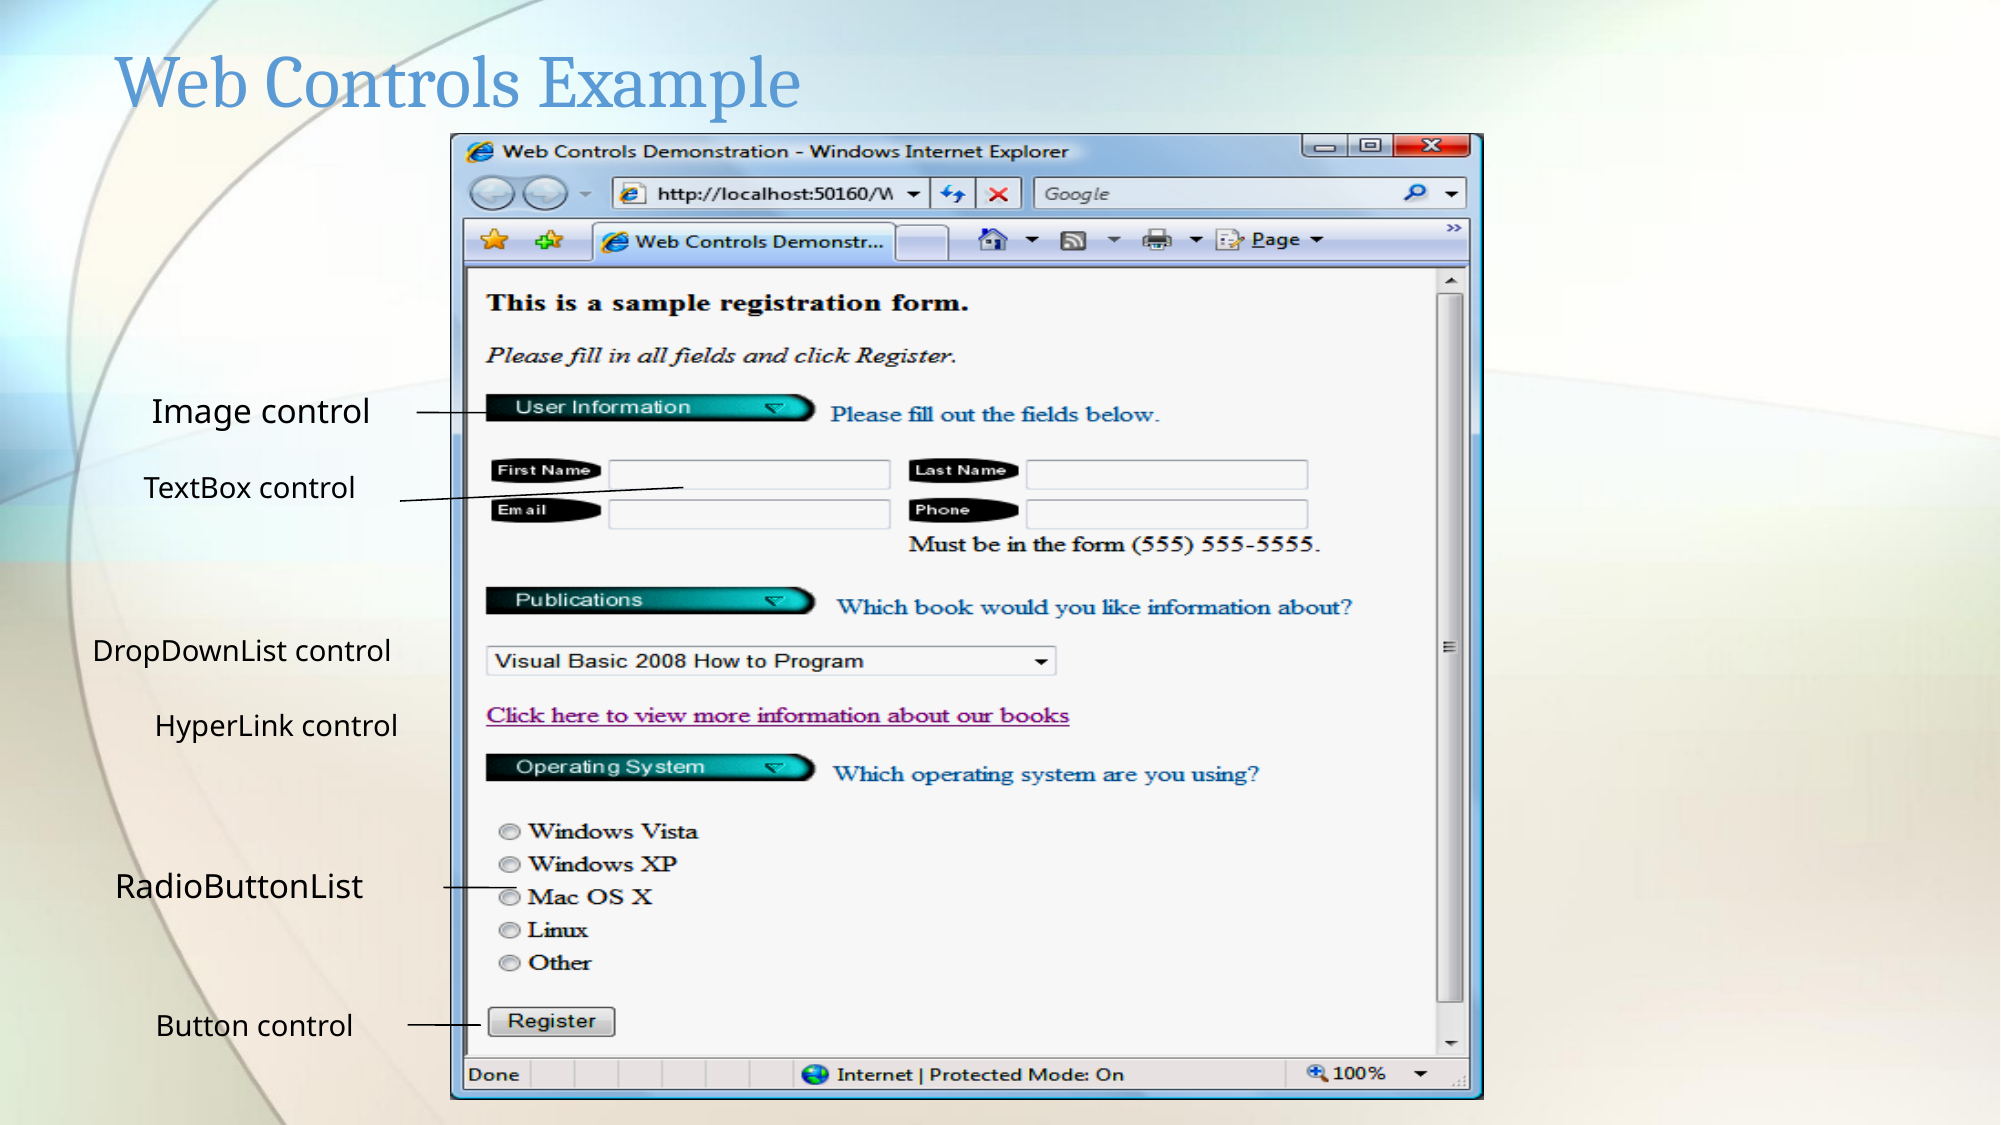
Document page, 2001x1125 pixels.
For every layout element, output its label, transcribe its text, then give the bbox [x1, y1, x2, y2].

picture [0, 0, 2001, 1125]
text_box DropDownList control [77, 624, 407, 675]
text_box Image control [137, 382, 386, 437]
text_box Button control [140, 999, 369, 1050]
text_box Web Controls Example [99, 24, 1800, 130]
text_box RadioButtonList [100, 857, 379, 912]
text_box TextBox control [128, 462, 371, 513]
text_box HyperLink control [139, 699, 414, 750]
